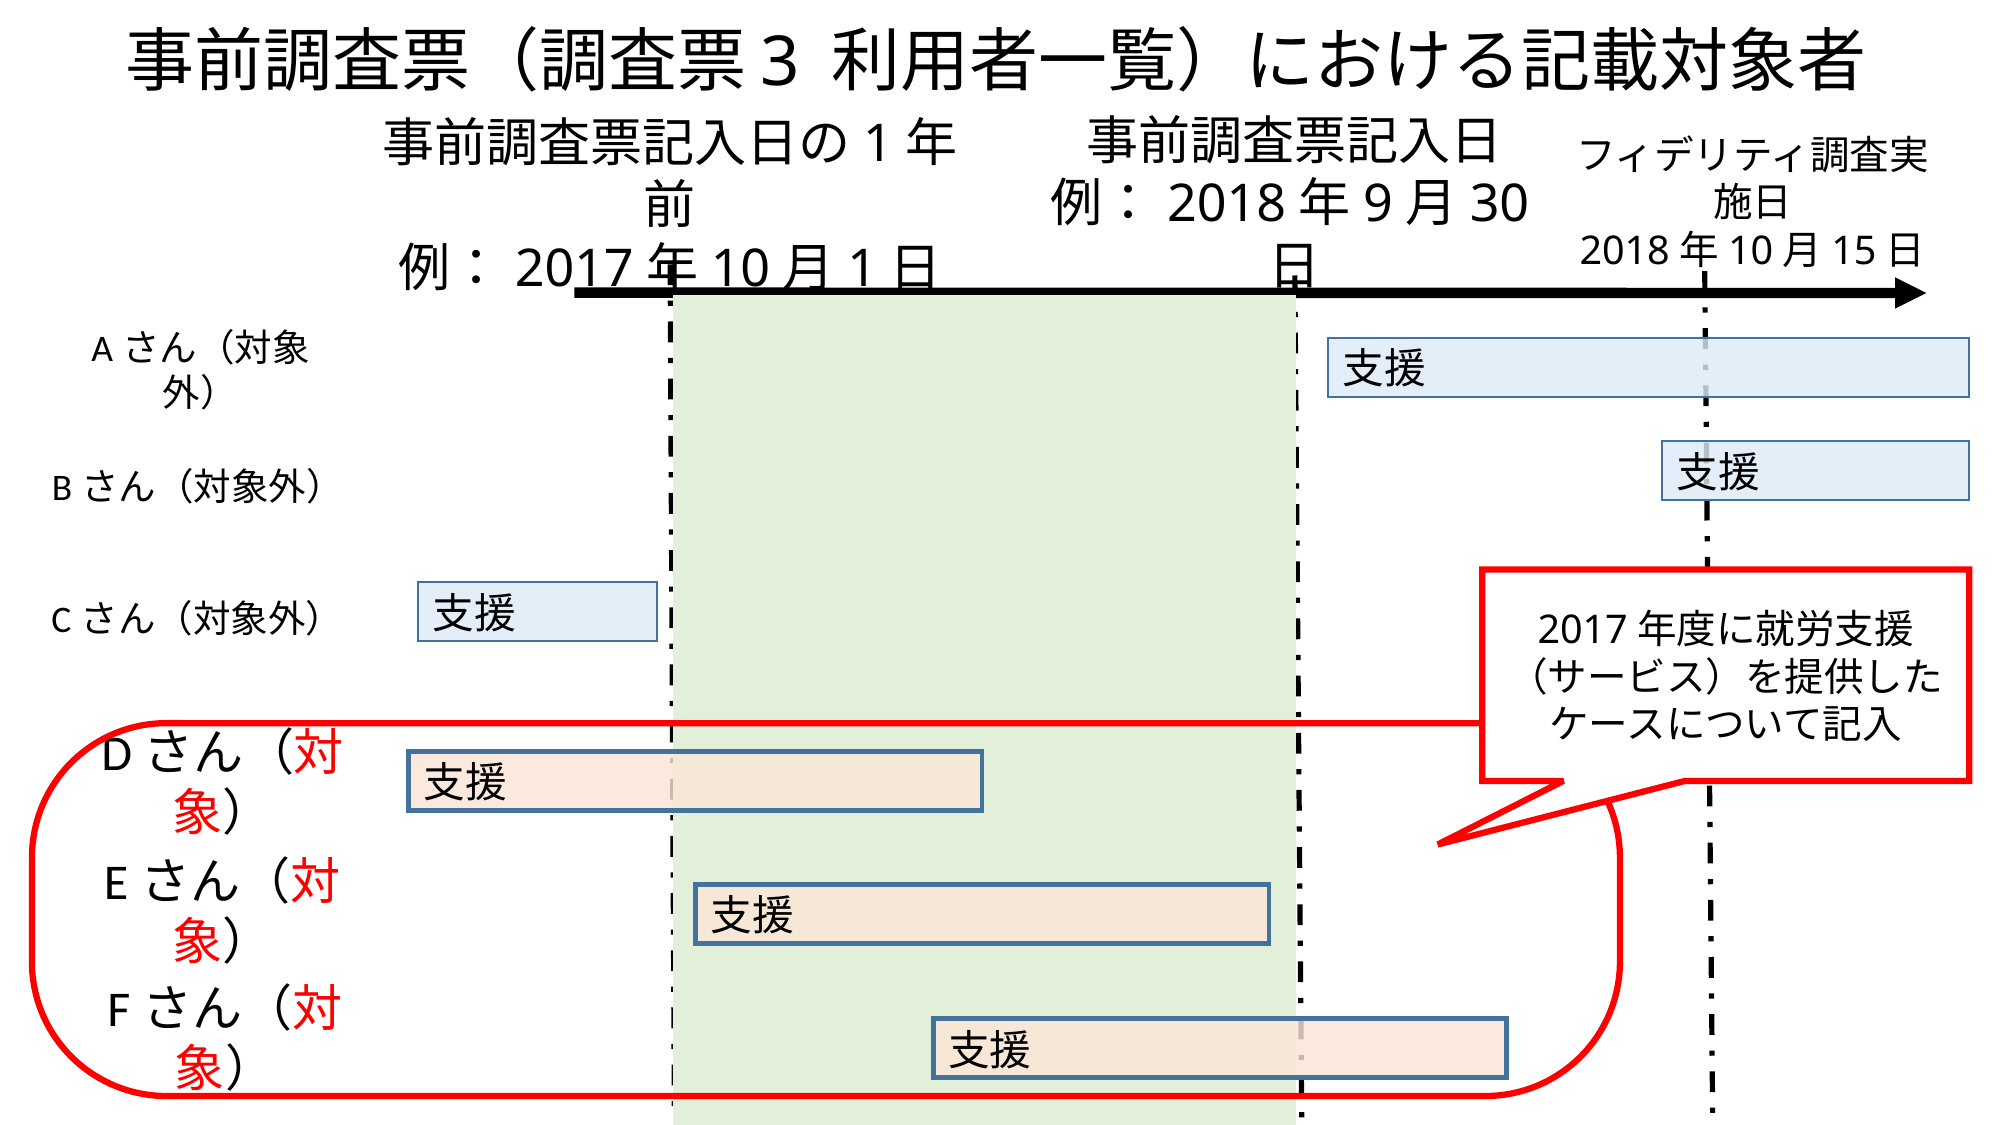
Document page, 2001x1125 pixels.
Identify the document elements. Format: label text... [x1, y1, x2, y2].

text_box Aさん（対象外） [42, 310, 359, 427]
text_box 支援 [1661, 440, 1704, 501]
text_box [30, 722, 670, 1098]
text_box 事前調査票記入日の1年前 例：2017年10月1日 [355, 145, 985, 262]
text_box Bさん（対象外） [9, 449, 386, 522]
text_box [675, 722, 1294, 1098]
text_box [670, 264, 675, 1122]
text_box 支援 [417, 581, 658, 642]
text_box 事前調査票記入日 例：2018年9月30日 [1035, 143, 1555, 259]
text_box [1302, 722, 1621, 1098]
text_box フィデリティ調査実施日 2018年10月15日 [1555, 143, 1952, 259]
text_box [673, 1098, 1294, 1125]
text_box Cさん（対象外） [10, 581, 385, 653]
text_box Dさん（対象） [47, 745, 89, 791]
text_box [675, 295, 1294, 722]
text_box Fさん（対象） [49, 1032, 86, 1072]
text_box 支援 [1327, 337, 1704, 398]
text_box 2017年度に就労支援（サービス）を提供したケースについて記入 [1437, 568, 1704, 846]
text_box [1294, 275, 1302, 1125]
text_box 支援 [1713, 337, 1970, 398]
text_box 支援 [1713, 440, 1970, 501]
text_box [1704, 271, 1713, 1121]
title 事前調査票（調査票3 利用者一覧）における記載対象者 [48, 11, 1944, 116]
text_box 2017年度に就労支援（サービス）を提供したケースについて記入 [1713, 568, 1971, 782]
